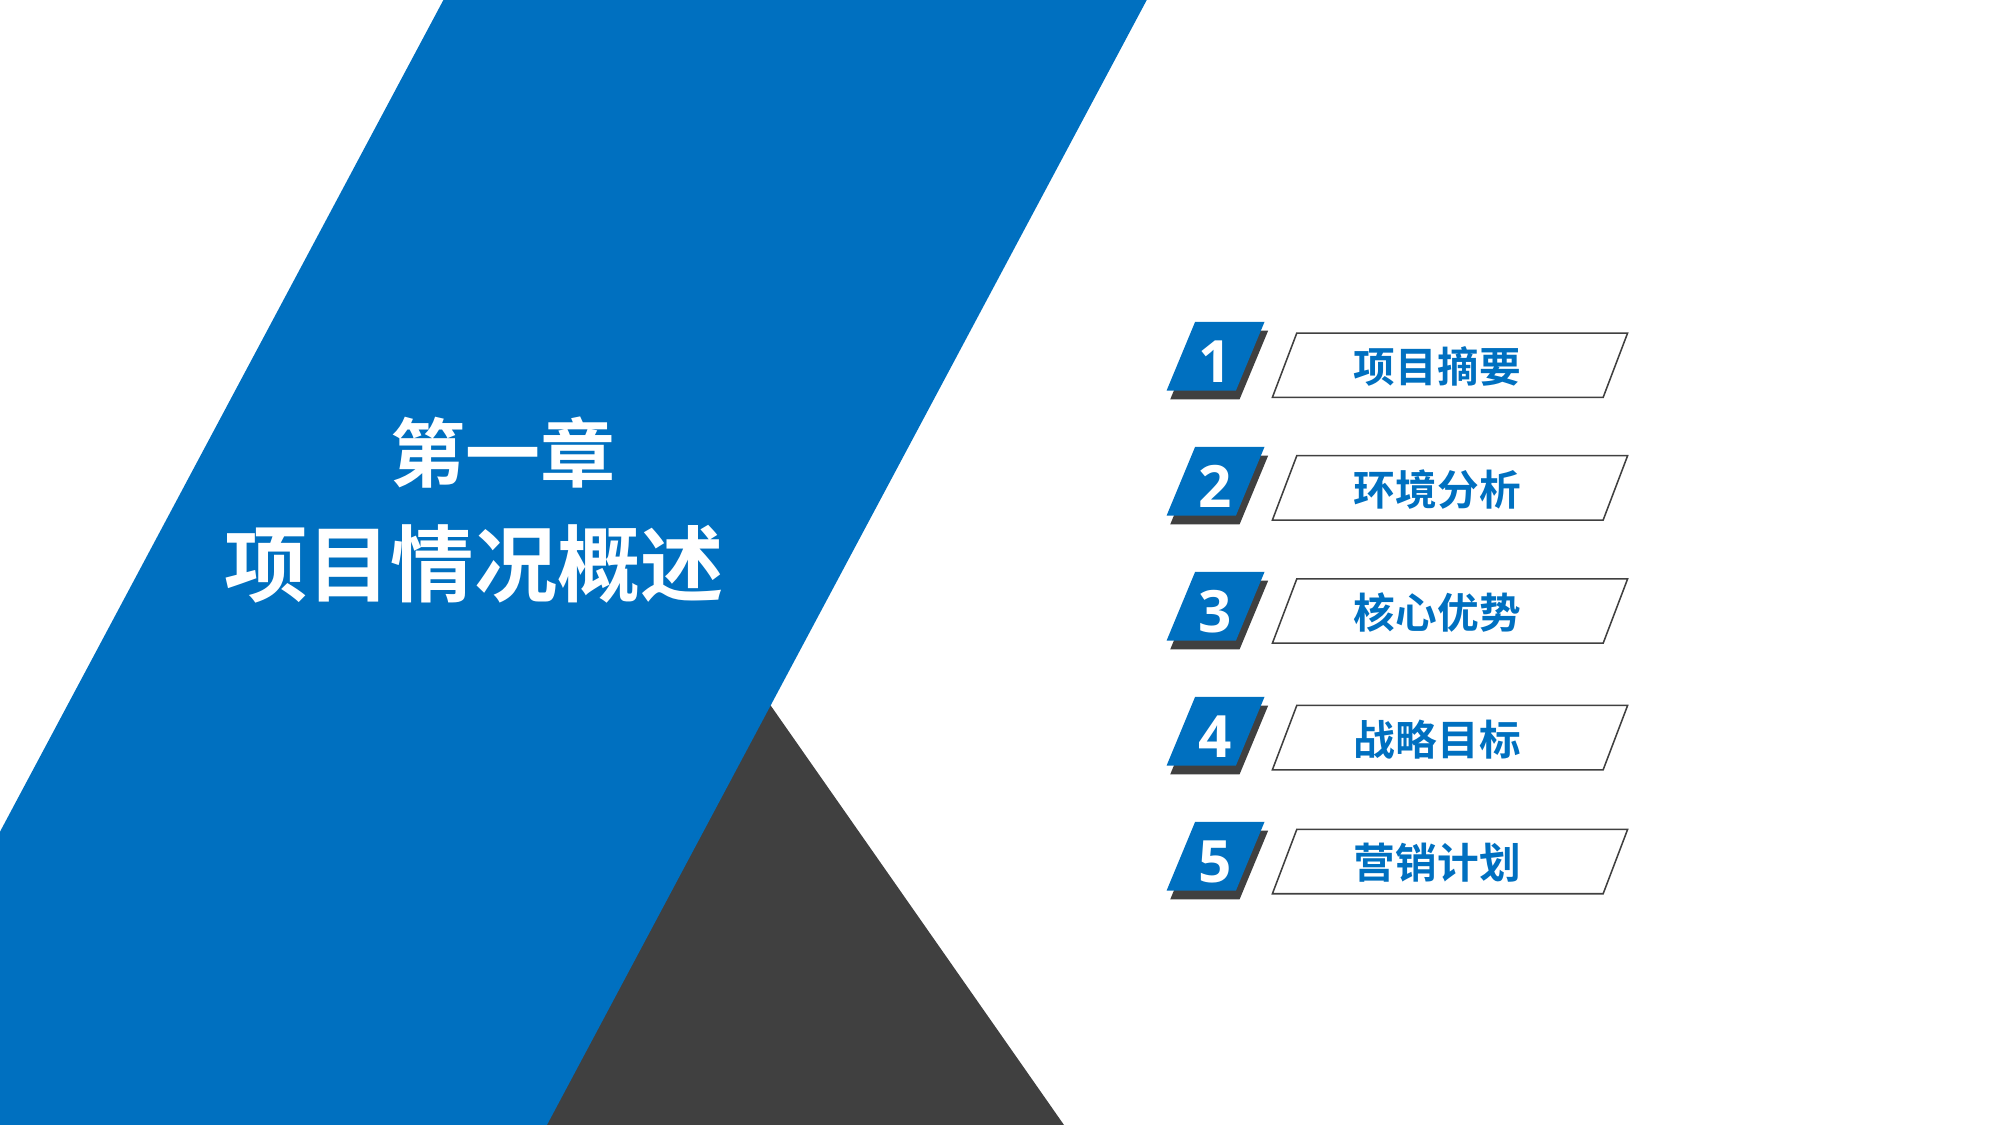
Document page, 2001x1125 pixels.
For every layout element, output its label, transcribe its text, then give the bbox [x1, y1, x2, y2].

text_box [0, 0, 1147, 1125]
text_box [1166, 566, 1288, 654]
text_box [1293, 455, 1628, 521]
text_box 环境分析 [1339, 456, 1794, 521]
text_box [1166, 691, 1288, 779]
text_box 项目摘要 [1339, 333, 1794, 399]
text_box [1293, 829, 1339, 894]
text_box [1293, 333, 1339, 398]
text_box [1293, 705, 1628, 770]
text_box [1166, 441, 1288, 529]
text_box 第一章 [375, 399, 647, 504]
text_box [1166, 316, 1288, 404]
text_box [1166, 816, 1288, 904]
text_box [1293, 578, 1628, 644]
text_box 战略目标 [1339, 706, 1794, 771]
text_box 营销计划 [1339, 829, 1794, 895]
text_box 项目情况概述 [209, 505, 775, 620]
text_box [548, 705, 1065, 1125]
text_box 核心优势 [1339, 579, 1794, 645]
